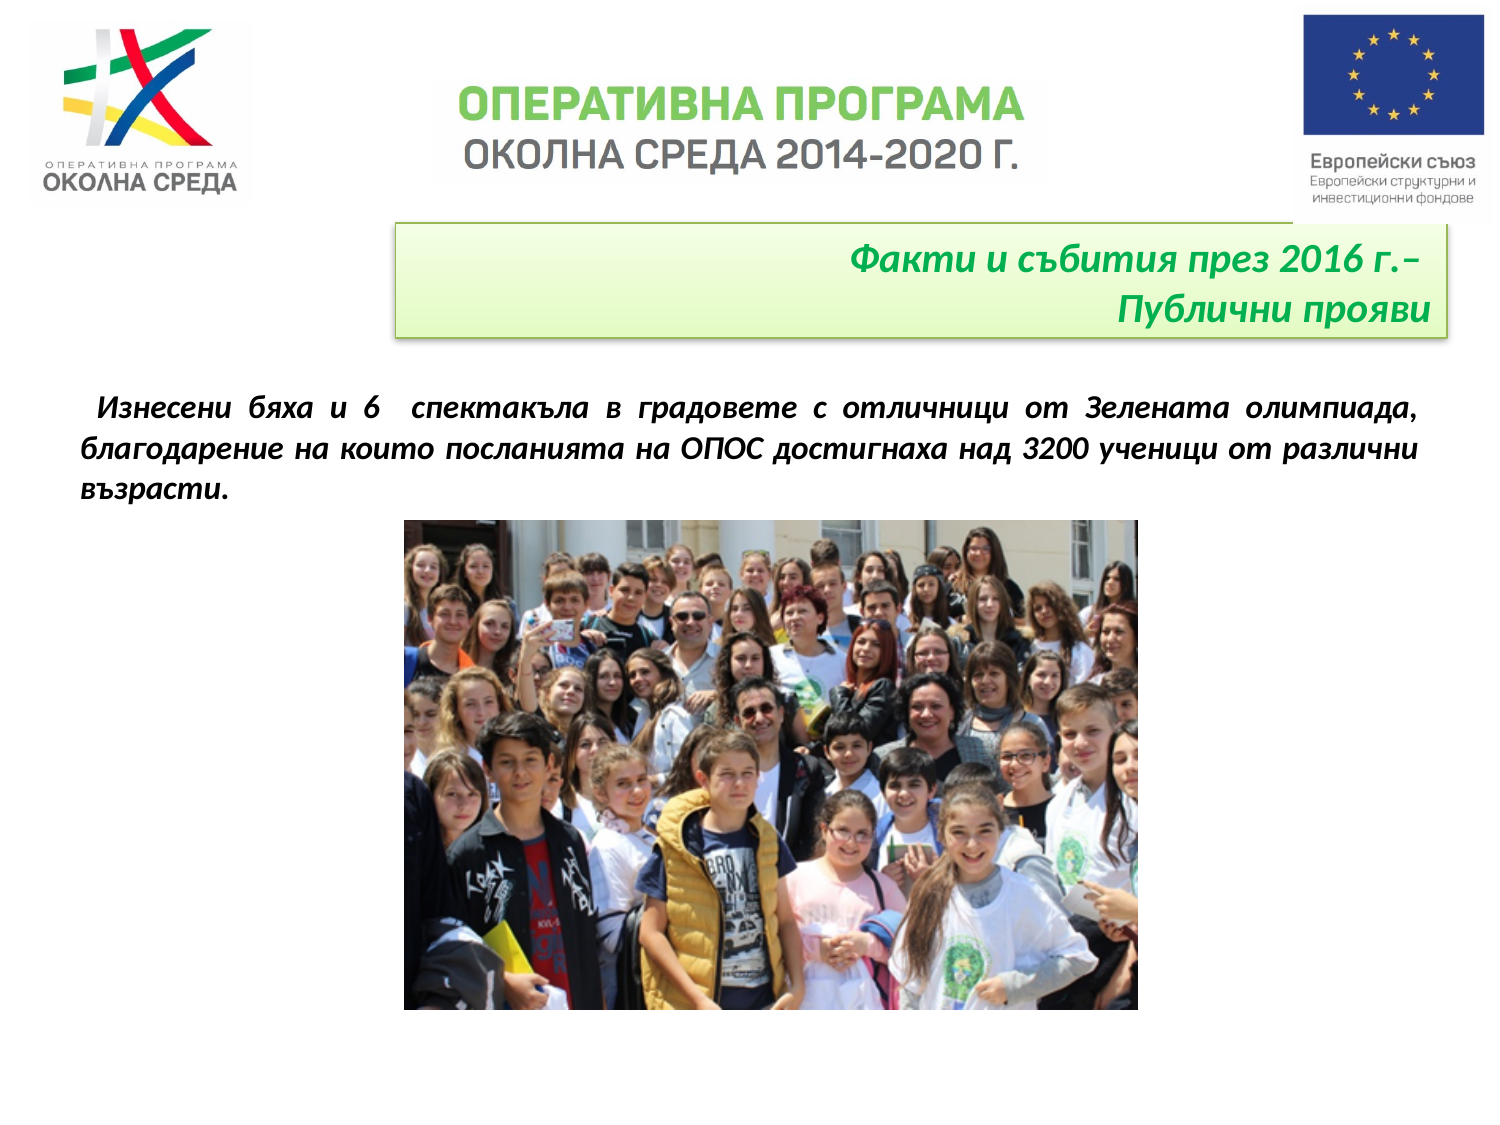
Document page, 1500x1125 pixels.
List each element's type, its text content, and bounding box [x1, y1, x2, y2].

picture [1293, 3, 1493, 224]
picture [403, 520, 1138, 1010]
picture [28, 21, 254, 206]
title Факти и събития през 2016 г.– Публични прояви [395, 222, 1448, 290]
text_box Изнесени бяха и 6 спектакъла в градовете с отличници от Зелената олимпиада, благодарение на които посланията на ОПОС достигнаха над 3200 ученици от различни възрасти. [64, 373, 1436, 514]
list [88, 290, 1487, 1063]
picture [429, 77, 1049, 186]
